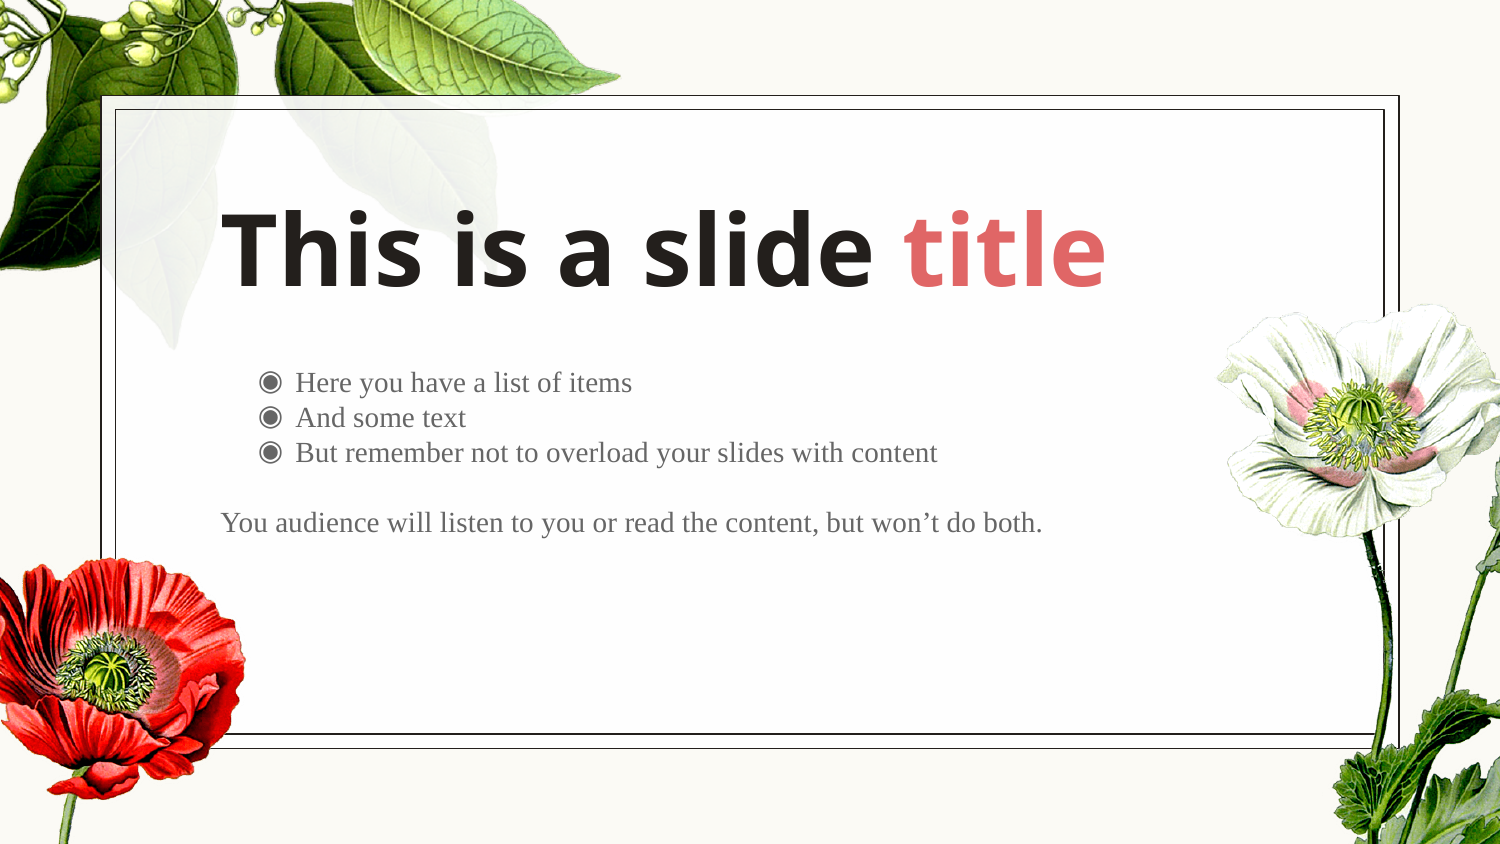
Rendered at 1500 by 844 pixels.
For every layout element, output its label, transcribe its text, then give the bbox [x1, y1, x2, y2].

picture [0, 550, 252, 844]
title This is a slide title [205, 171, 1295, 328]
picture [0, 0, 624, 376]
picture [1213, 303, 1500, 844]
list Here you have a list of items And some text But remember not to overload your slides with content You audience will listen to you or read the content, but won’t do both. [205, 348, 1295, 730]
